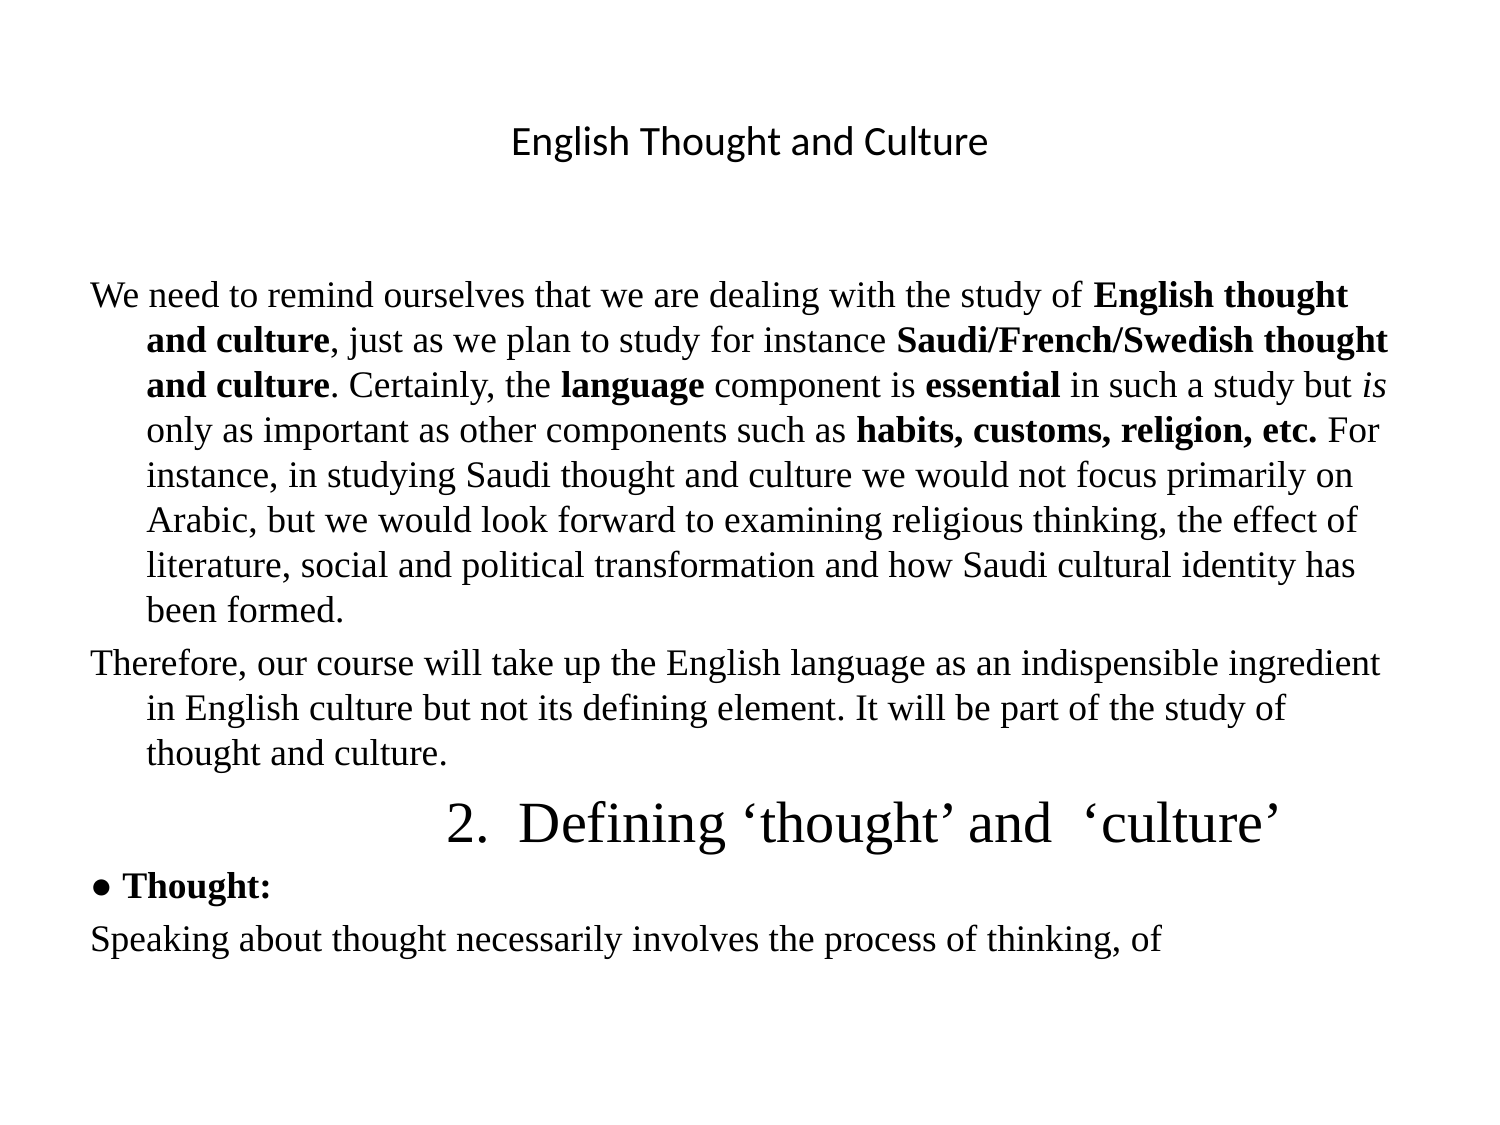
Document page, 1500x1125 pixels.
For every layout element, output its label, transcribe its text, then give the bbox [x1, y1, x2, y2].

list We need to remind ourselves that we are dealing with the study of English thought and culture, just as we plan to study for instance Saudi/French/Swedish thought and culture. Certainly, the language component is essential in such a study but is only as important as other components such as habits, customs, religion, etc. For instance, in studying Saudi thought and culture we would not focus primarily on Arabic, but we would look forward to examining religious thinking, the effect of literature, social and political transformation and how Saudi cultural identity has been formed. Therefore, our course will take up the English language as an indispensible ingredient in English culture but not its defining element. It will be part of the study of thought and culture. 2. Defining ‘thought’ and ‘culture’ ● Thought: Speaking about thought necessarily involves the process of thinking, of [75, 262, 1425, 1005]
title English Thought and Culture [75, 45, 1425, 233]
